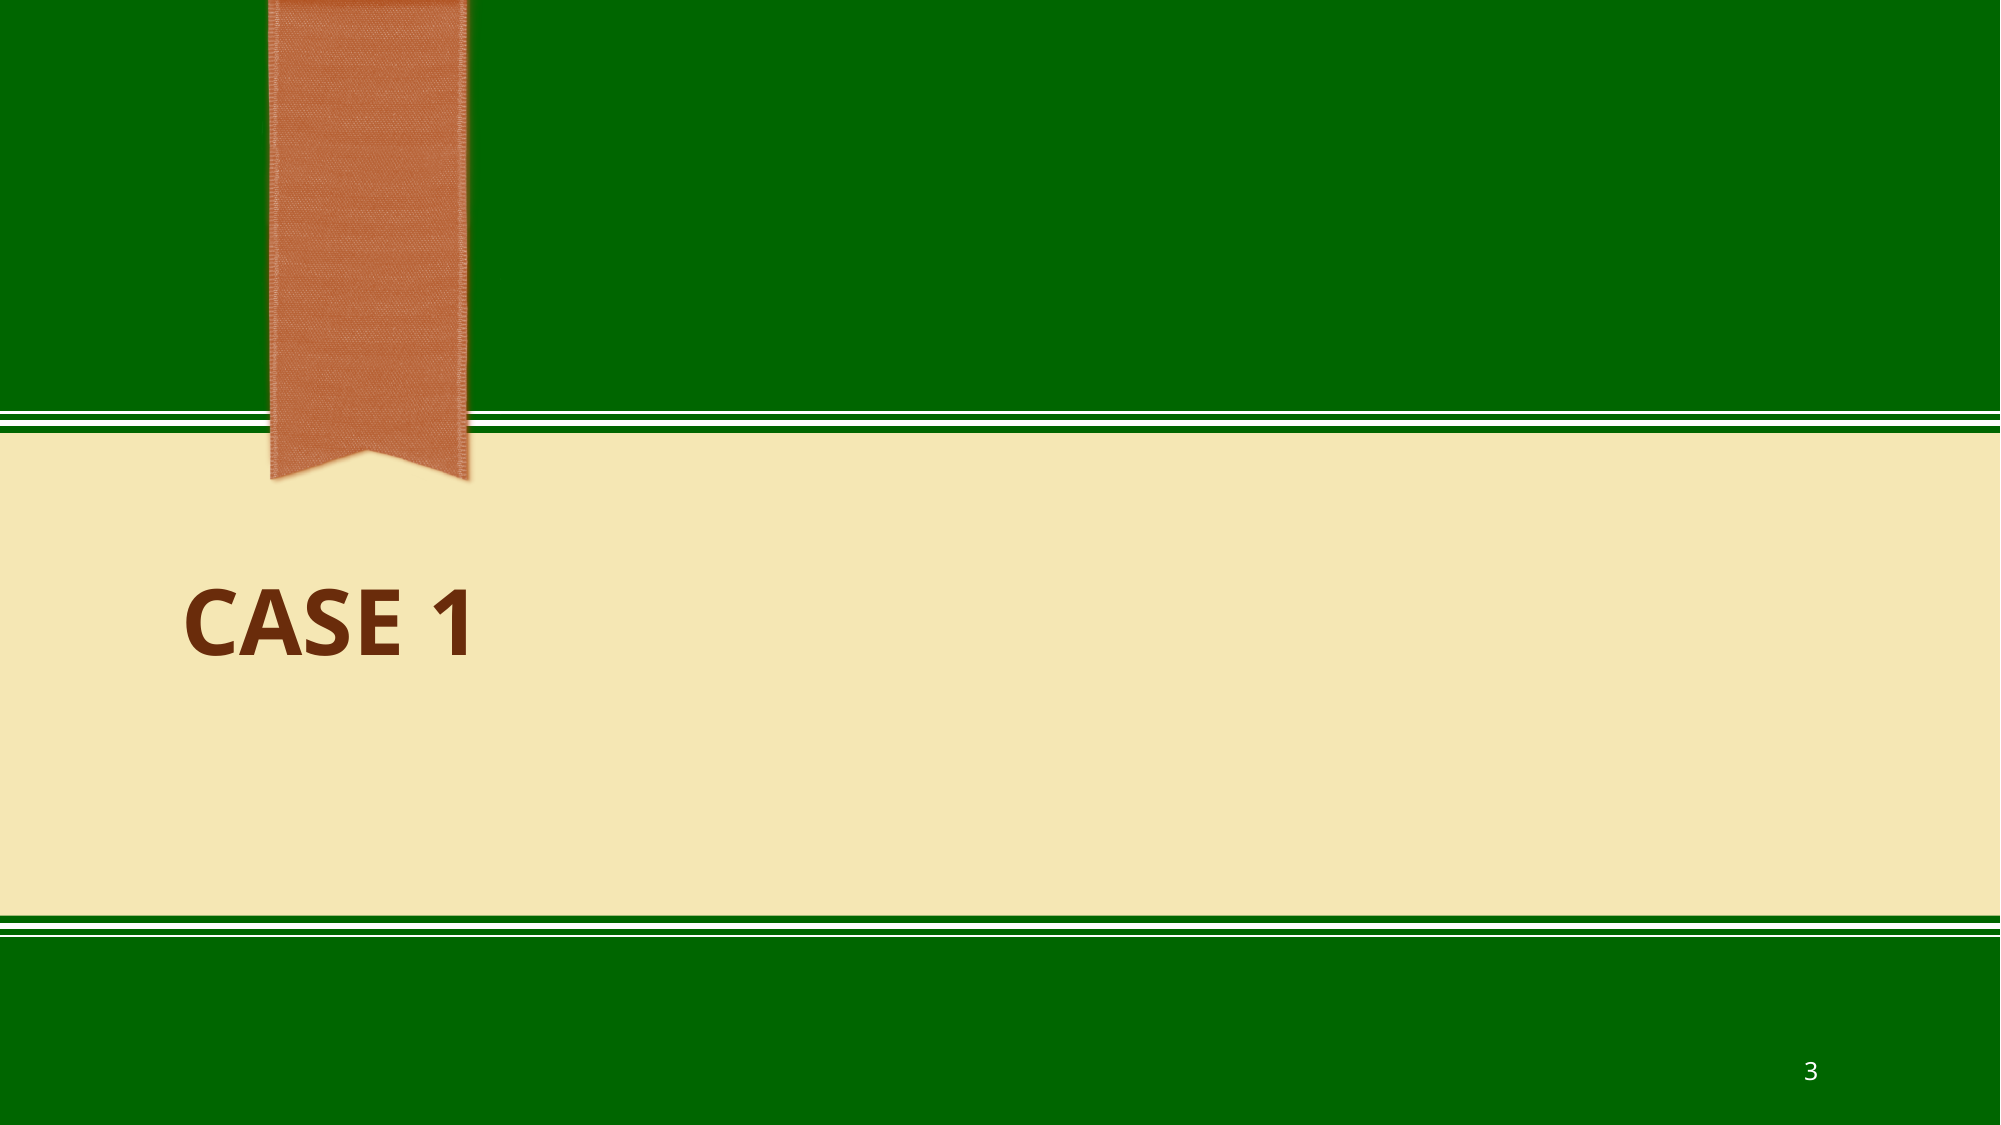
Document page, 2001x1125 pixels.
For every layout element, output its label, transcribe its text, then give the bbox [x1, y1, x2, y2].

title CASE 1 [181, 487, 1834, 764]
slide_number 3 [1518, 1042, 1819, 1103]
